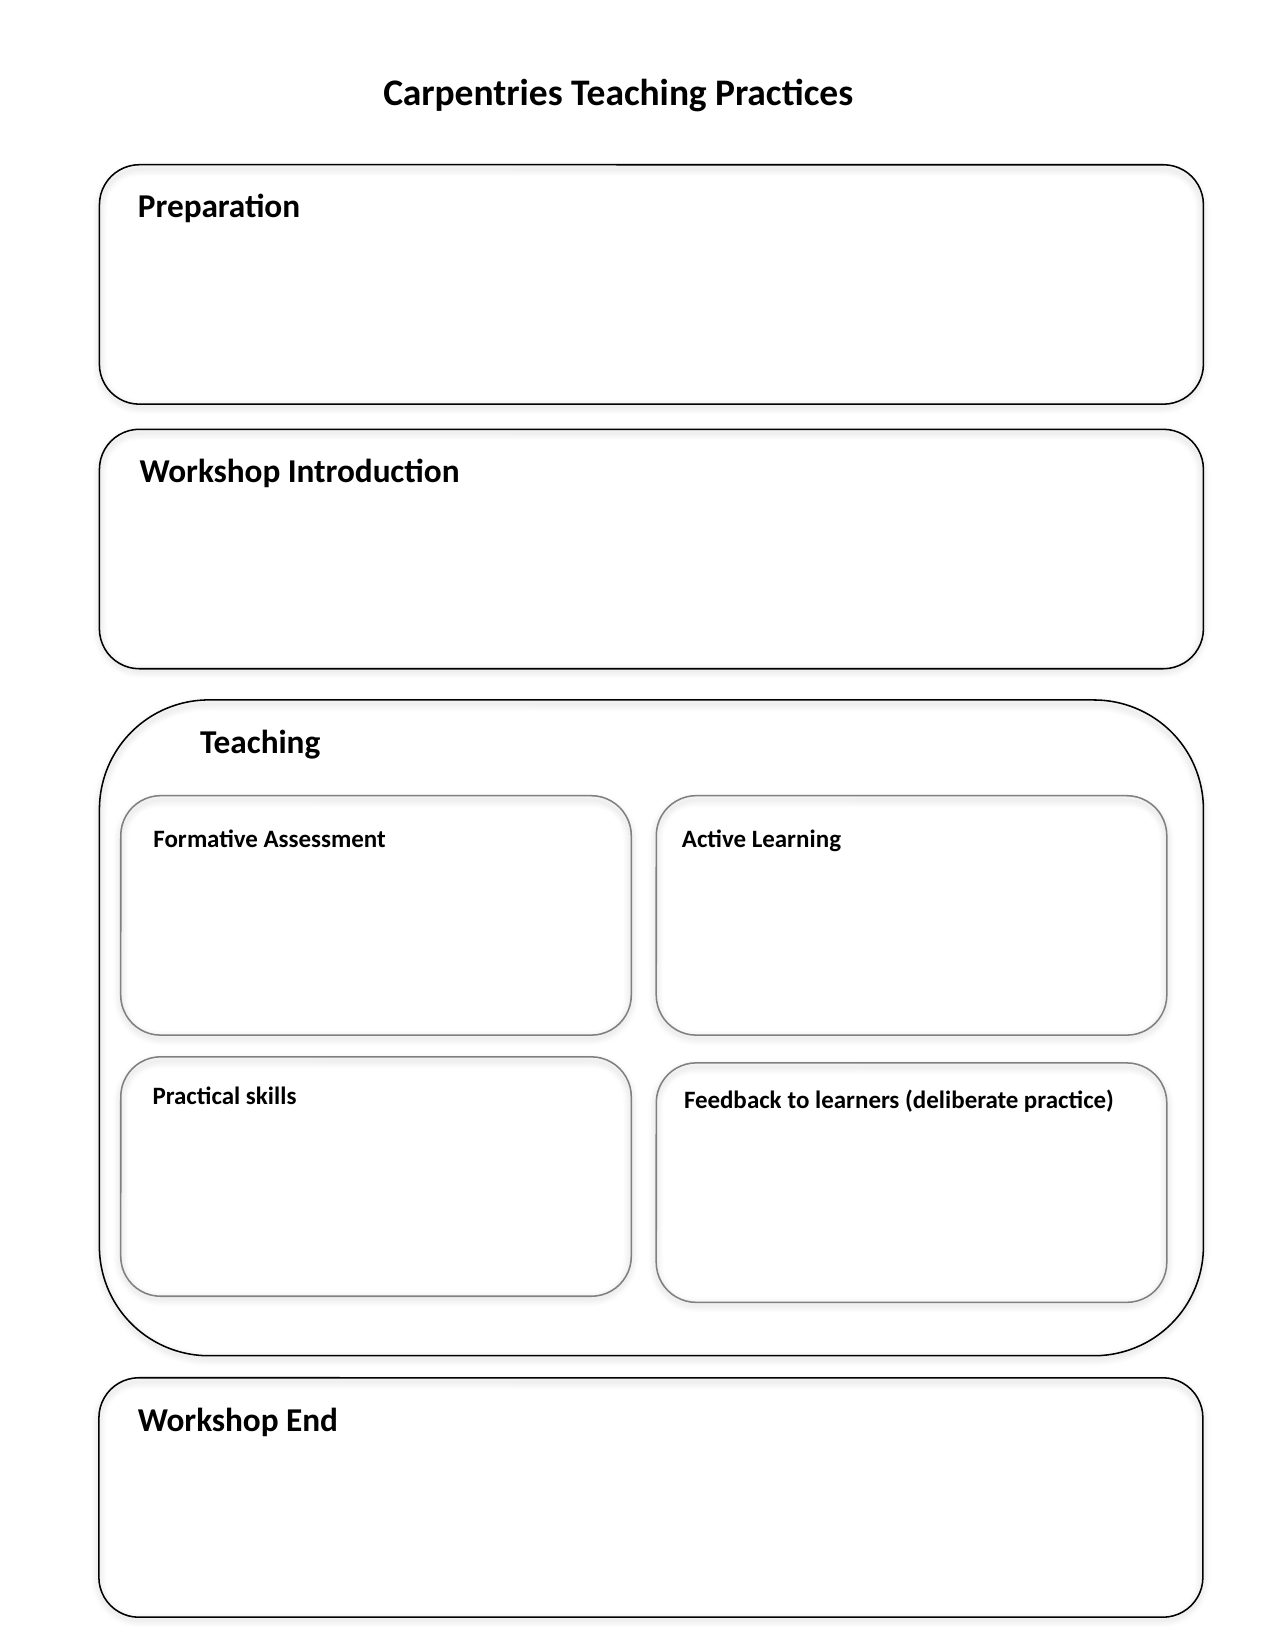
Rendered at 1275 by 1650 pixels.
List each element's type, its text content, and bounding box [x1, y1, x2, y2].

text_box [98, 699, 1205, 1357]
text_box [119, 794, 633, 1036]
text_box Carpentries Teaching Practices [368, 60, 869, 121]
text_box [98, 163, 1205, 405]
text_box [119, 1056, 633, 1298]
text_box [655, 794, 1168, 1036]
text_box [98, 428, 1205, 670]
text_box [98, 1376, 1204, 1618]
text_box [655, 1062, 1168, 1304]
